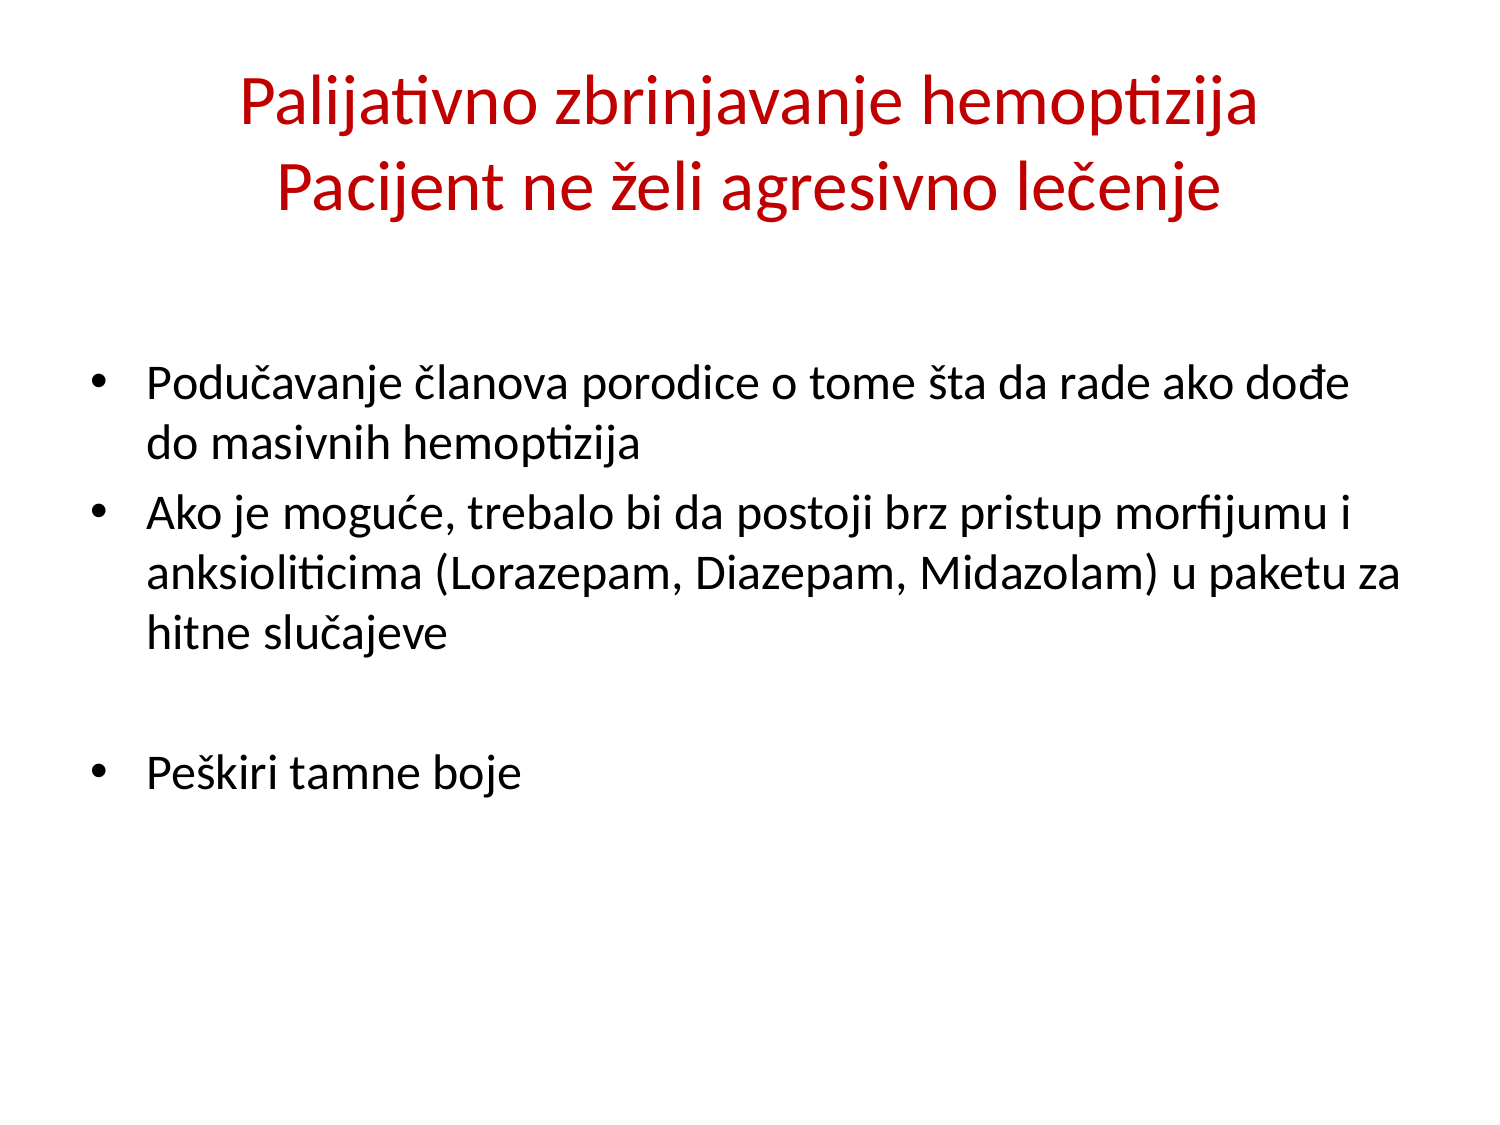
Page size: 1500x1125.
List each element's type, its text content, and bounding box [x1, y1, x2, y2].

list Podučavanje članova porodice o tome šta da rade ako dođe do masivnih hemoptizija Ako je moguće, trebalo bi da postoji brz pristup morfijumu i anksioliticima (Lorazepam, Diazepam, Midazolam) u paketu za hitne slučajeve Peškiri tamne boje [75, 262, 1425, 1005]
title Palijativno zbrinjavanje hemoptizija Pacijent ne želi agresivno lečenje [75, 45, 1425, 233]
